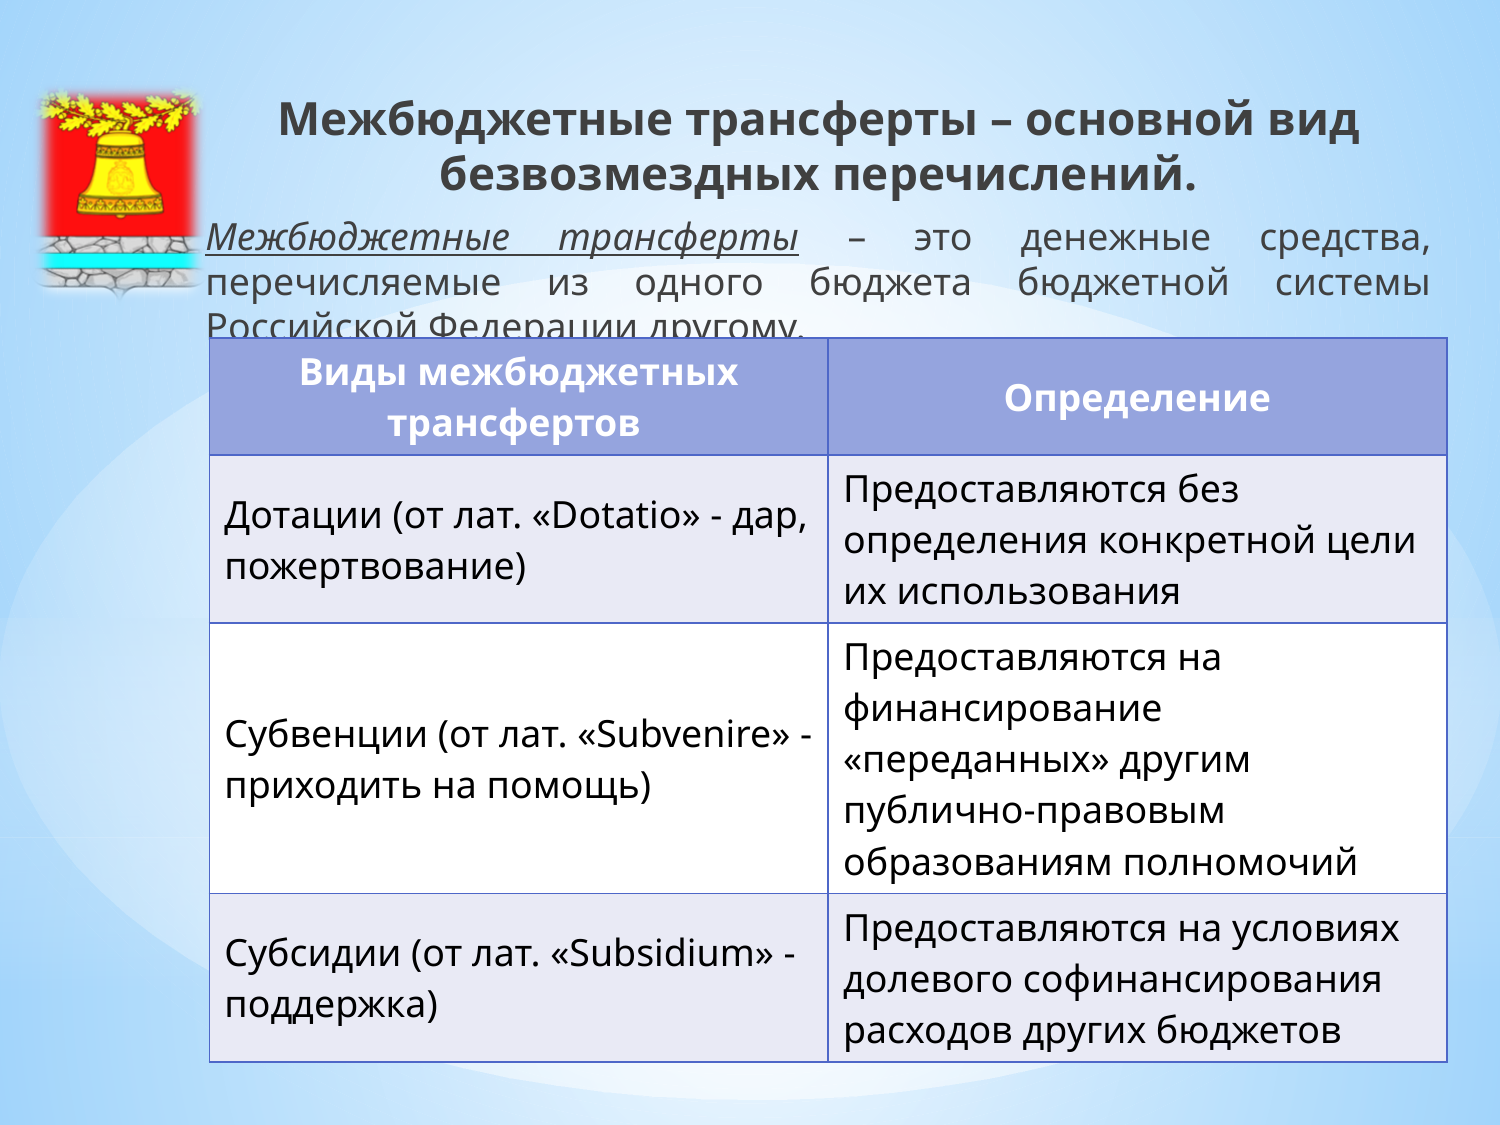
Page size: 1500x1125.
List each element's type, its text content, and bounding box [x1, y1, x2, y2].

table_cell Дотации (от лат. «Dotatio» - дар, пожертвование) [210, 456, 827, 622]
table_cell Субвенции (от лат. «Subvenire» - приходить на помощь) [210, 624, 827, 893]
picture [29, 81, 210, 307]
slide_number 34 [624, 1063, 925, 1073]
table_cell Предоставляются на финансирование «переданных» другим публично-правовым образованиям полномочий [829, 624, 1446, 893]
table_header Виды межбюджетных трансфертов [210, 339, 827, 454]
table_header Определение [829, 339, 1446, 454]
table_cell Предоставляются на условиях долевого софинансирования расходов других бюджетов [829, 894, 1446, 1061]
list Межбюджетные трансферты – основной вид безвозмездных перечислений. Межбюджетные трансферты – это денежные средства, перечисляемые из одного бюджета бюджетной системы Российской Федерации другому. [183, 82, 1447, 421]
table_cell Предоставляются без определения конкретной цели их использования [829, 456, 1446, 622]
table_cell Субсидии (от лат. «Subsidium» - поддержка) [210, 894, 827, 1061]
